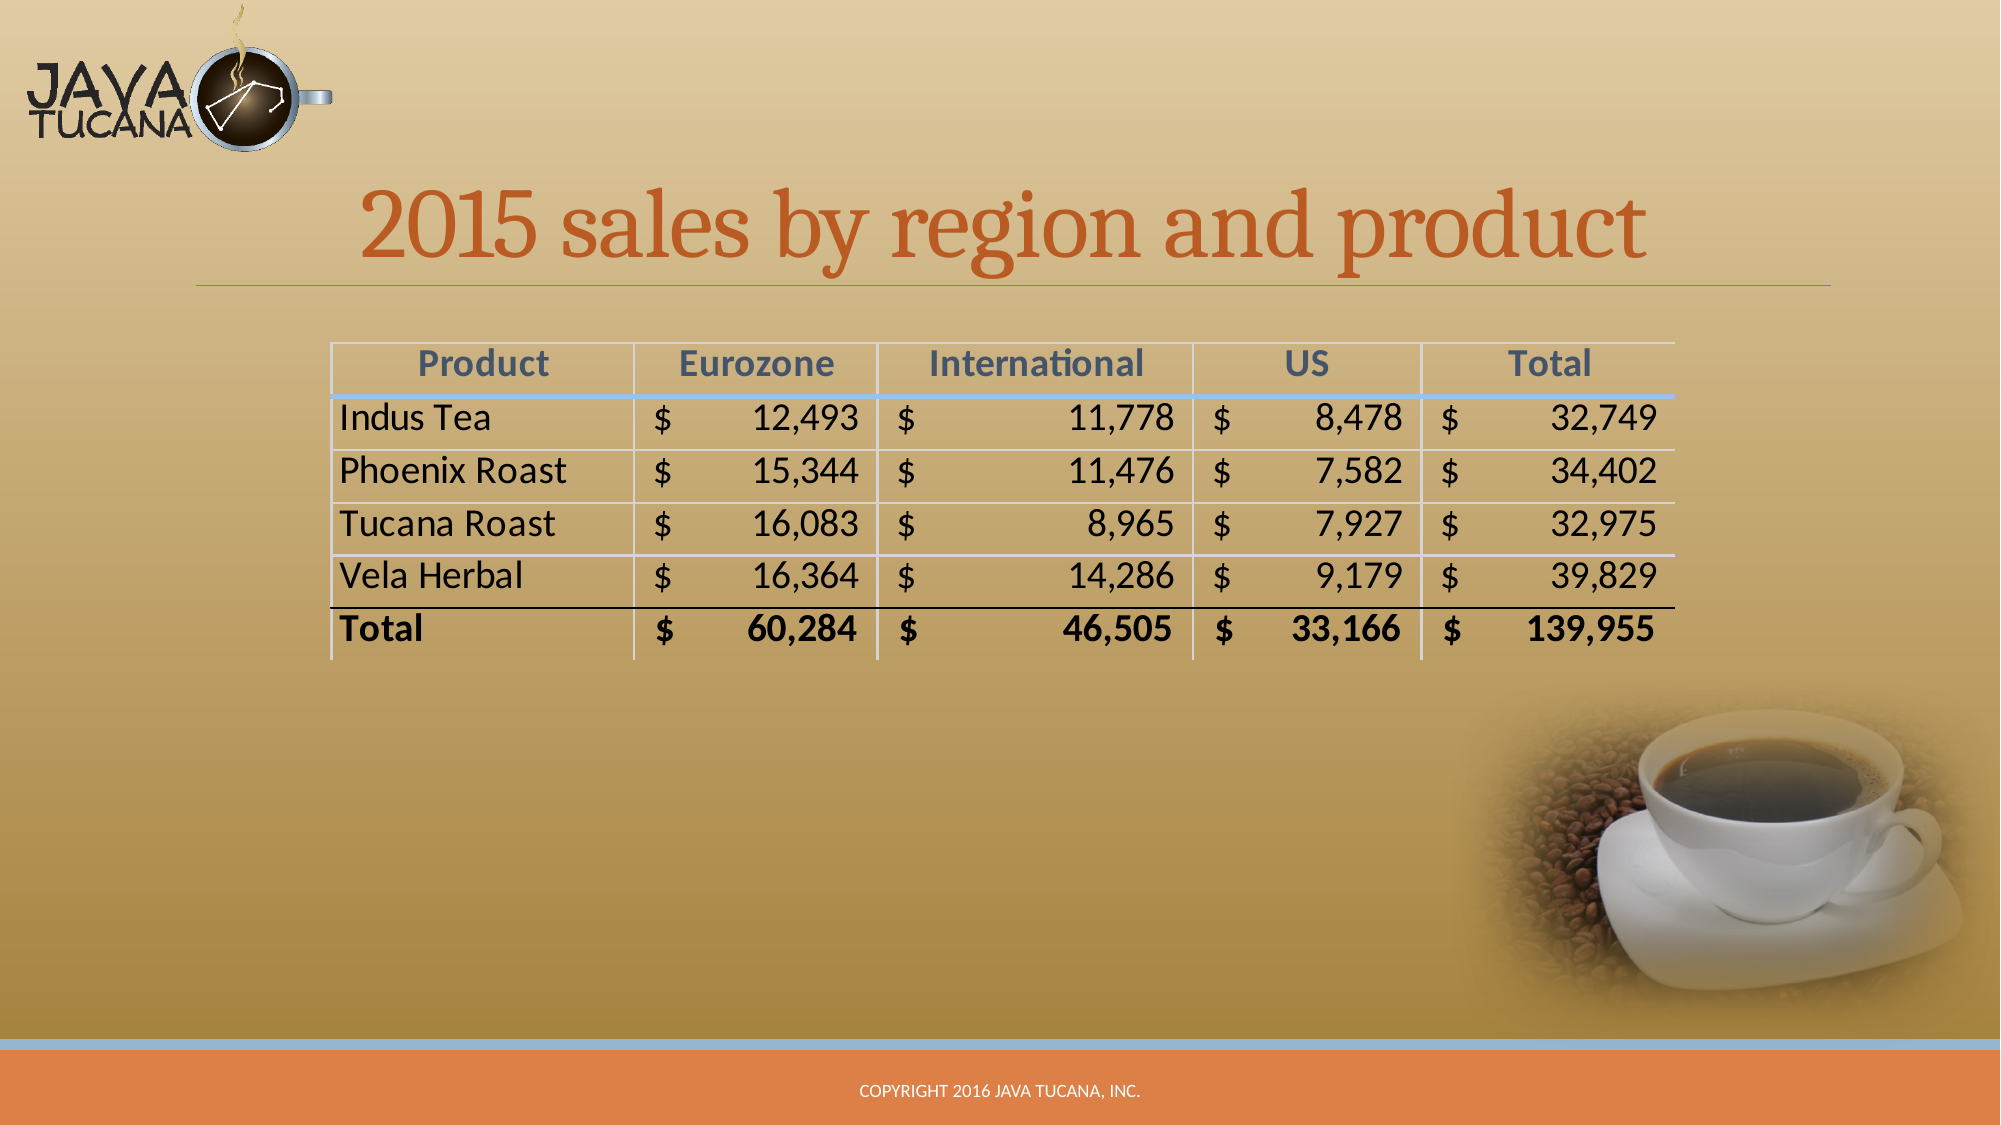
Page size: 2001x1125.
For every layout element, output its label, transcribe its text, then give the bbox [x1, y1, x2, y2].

footer Copyright 2016 Java Tucana, Inc. [604, 1059, 1396, 1120]
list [329, 341, 1678, 663]
picture [1591, 806, 1863, 915]
title 2015 sales by region and product [180, 47, 1830, 285]
picture [13, 0, 341, 159]
